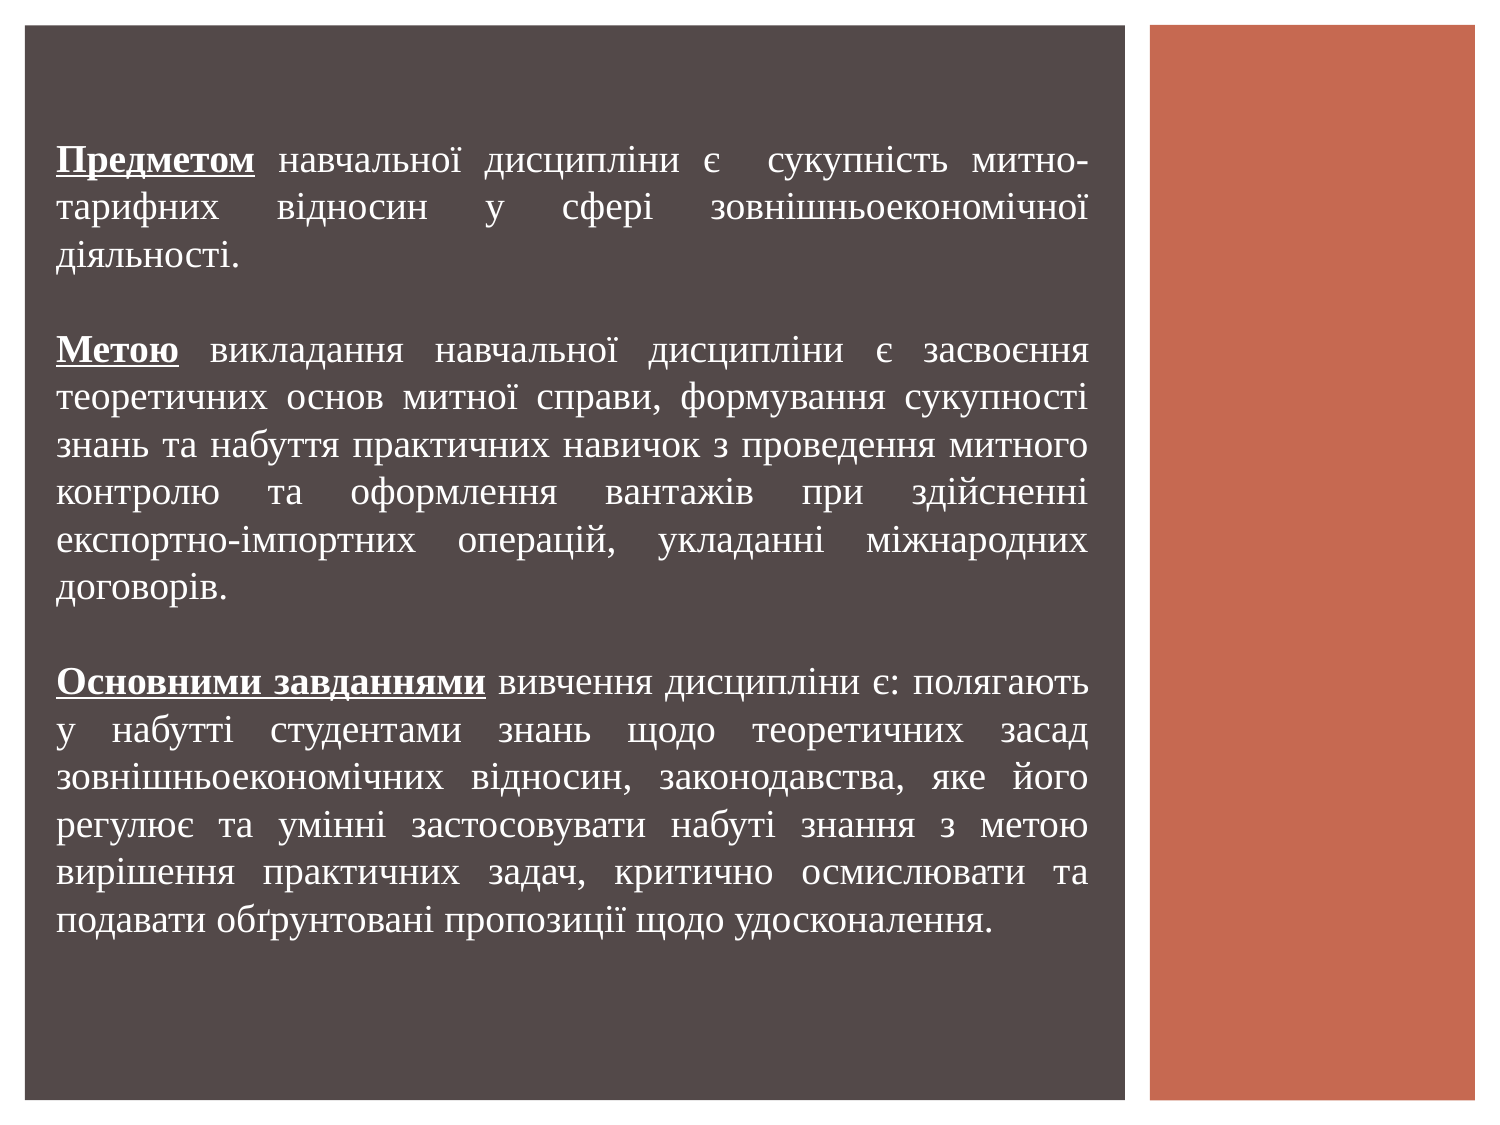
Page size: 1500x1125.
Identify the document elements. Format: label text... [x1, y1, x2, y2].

text_box Предметом навчальної дисципліни є сукупність митно-тарифних відносин у сфері зовнішньоекономічної діяльності. Метою викладання навчальної дисципліни є засвоєння теоретичних основ митної справи, формування сукупності знань та набуття практичних навичок з проведення митного контролю та оформлення вантажів при здійсненні експортно-імпортних операцій, укладанні міжнародних договорів. Основними завданнями вивчення дисципліни є: полягають у набутті студентами знань щодо теоретичних засад зовнішньоекономічних відносин, законодавства, яке його регулює та умінні застосовувати набуті знання з метою вирішення практичних задач, критично осмислювати та подавати обґрунтовані пропозиції щодо удосконалення. [41, 125, 1105, 948]
